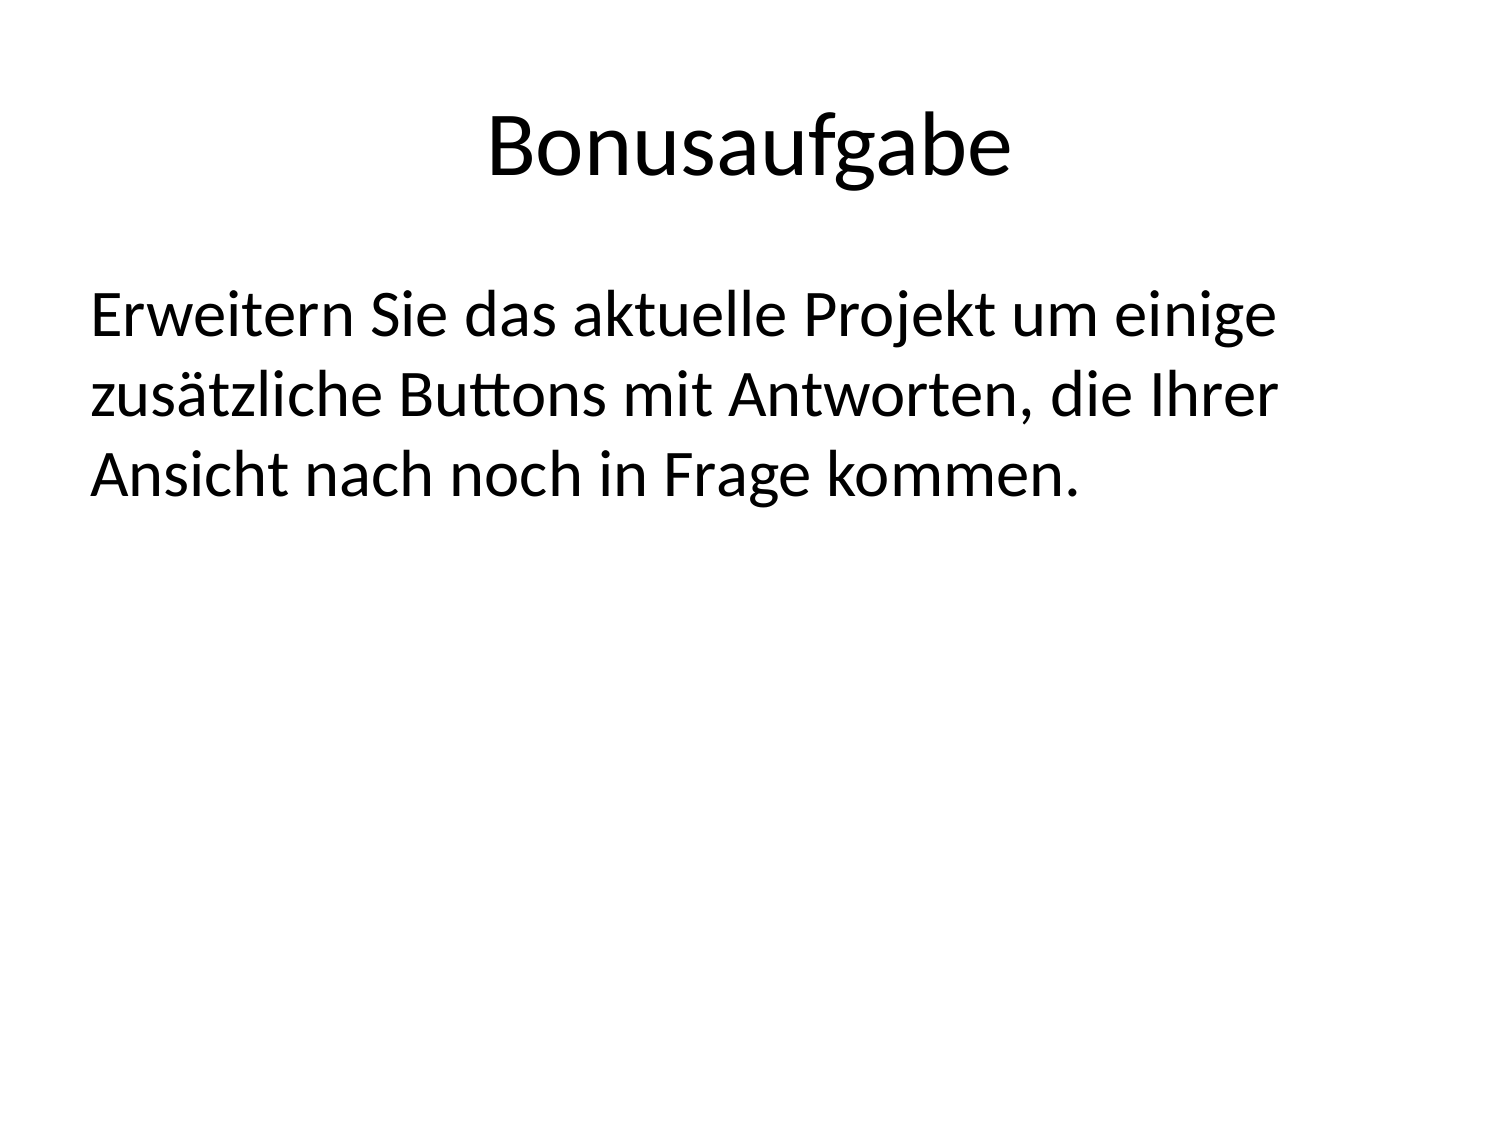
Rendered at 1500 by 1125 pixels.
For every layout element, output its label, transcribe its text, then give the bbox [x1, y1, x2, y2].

list Erweitern Sie das aktuelle Projekt um einige zusätzliche Buttons mit Antworten, die Ihrer Ansicht nach noch in Frage kommen. [75, 262, 1425, 1005]
title Bonusaufgabe [75, 45, 1425, 233]
